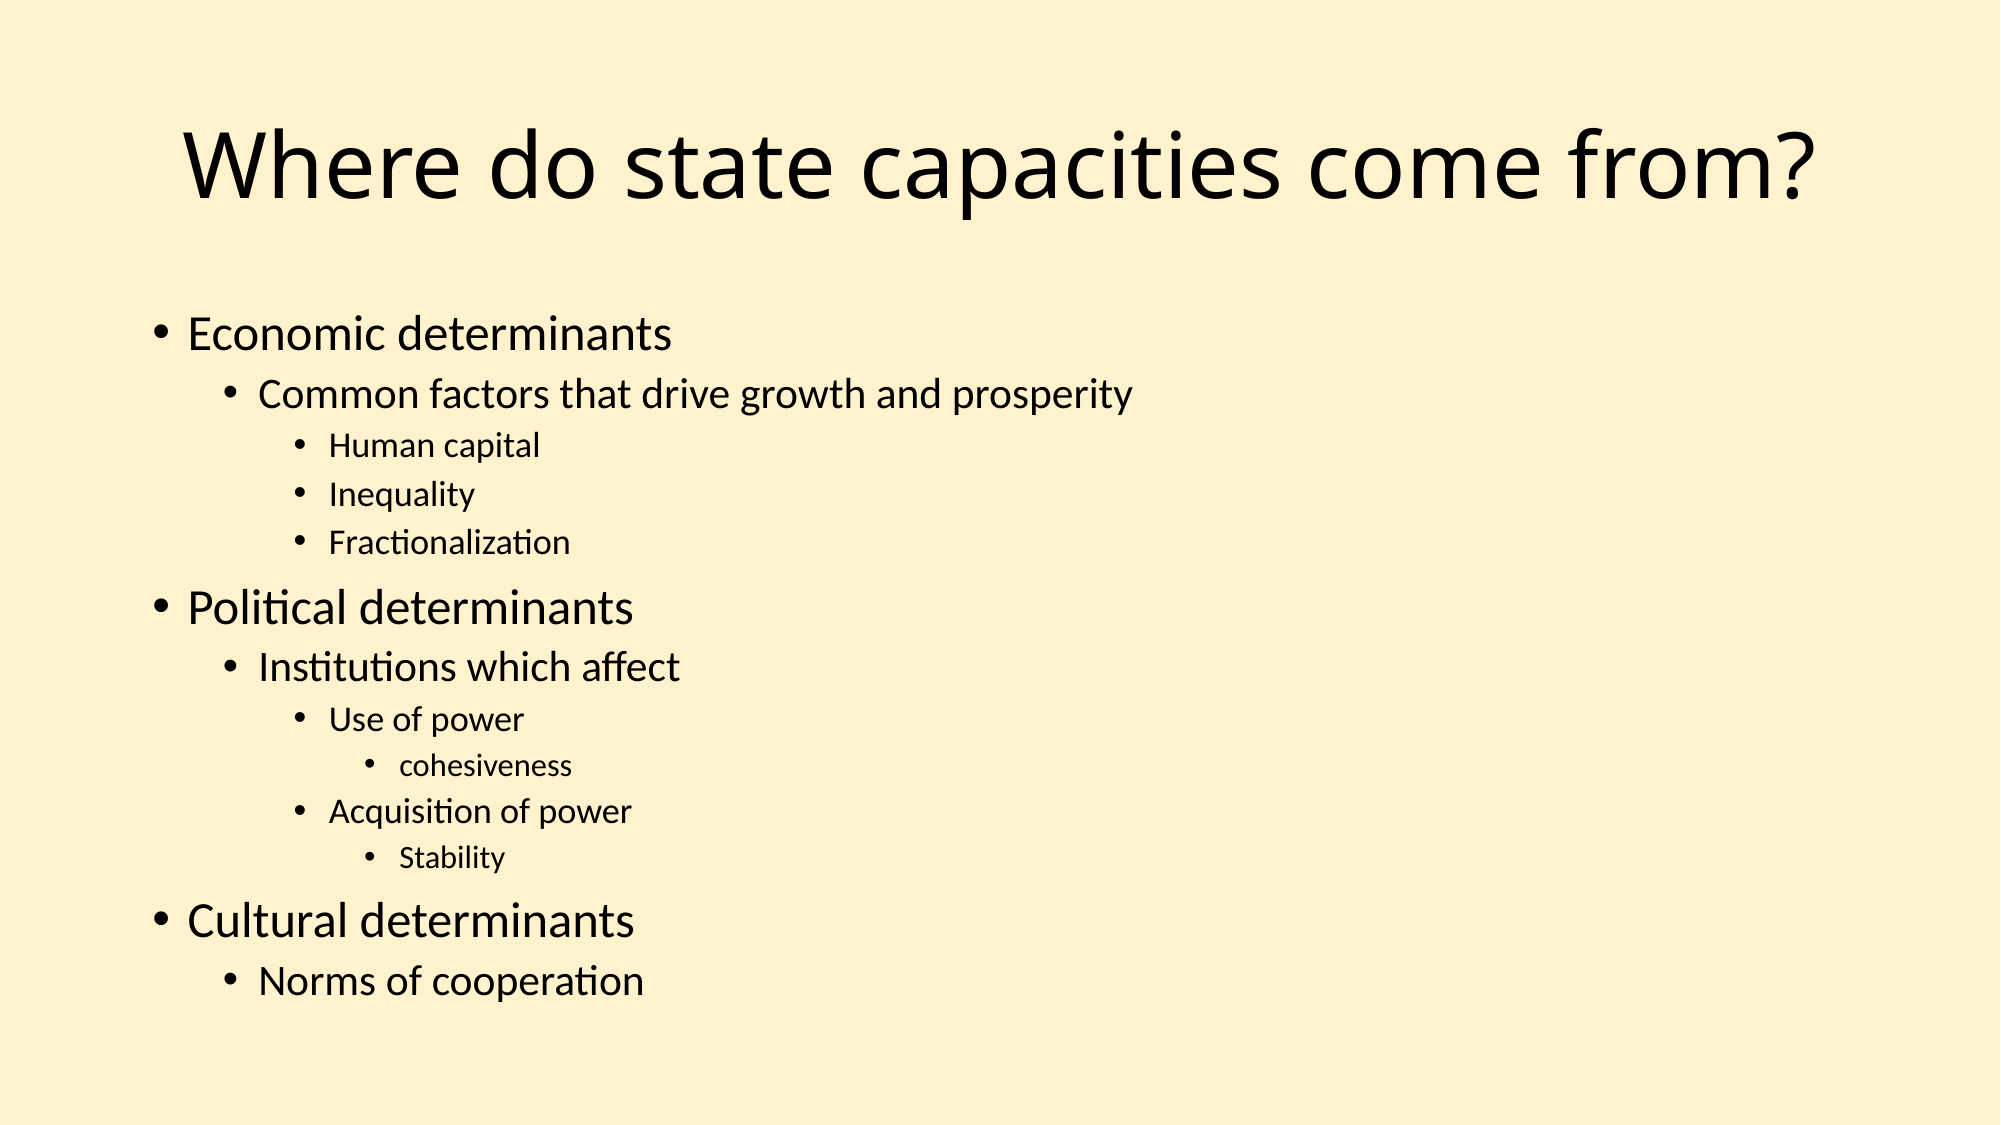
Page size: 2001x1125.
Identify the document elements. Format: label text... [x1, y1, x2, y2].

title Where do state capacities come from? [137, 59, 1863, 278]
list Economic determinants Common factors that drive growth and prosperity Human capital Inequality Fractionalization Political determinants Institutions which affect Use of power cohesiveness Acquisition of power Stability Cultural determinants Norms of cooperation [137, 299, 1863, 1014]
